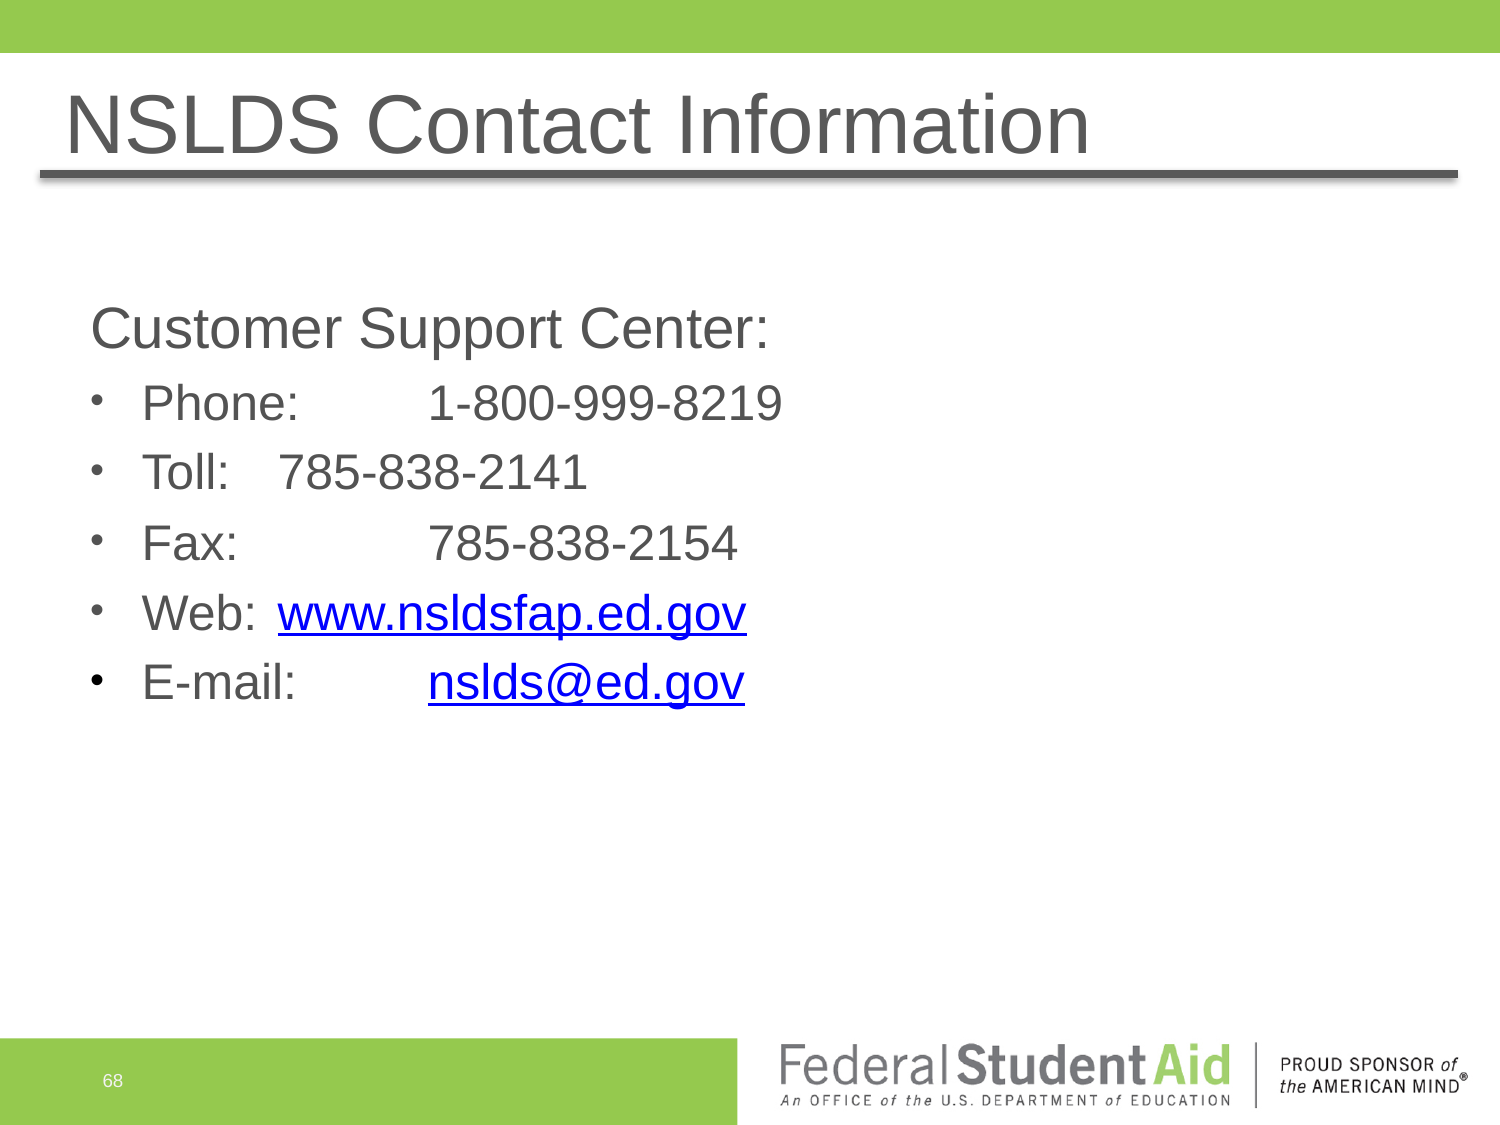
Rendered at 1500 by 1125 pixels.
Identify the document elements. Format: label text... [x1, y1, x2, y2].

title NSLDS Contact Information [50, 62, 1450, 213]
picture [761, 1018, 1488, 1125]
list Customer Support Center: Phone: 1-800-999-8219 Toll: 785-838-2141 Fax: 785-838-2154 Web: www.nsldsfap.ed.gov E-mail: nslds@ed.gov [75, 282, 1425, 1025]
slide_number 68 [87, 1050, 438, 1110]
